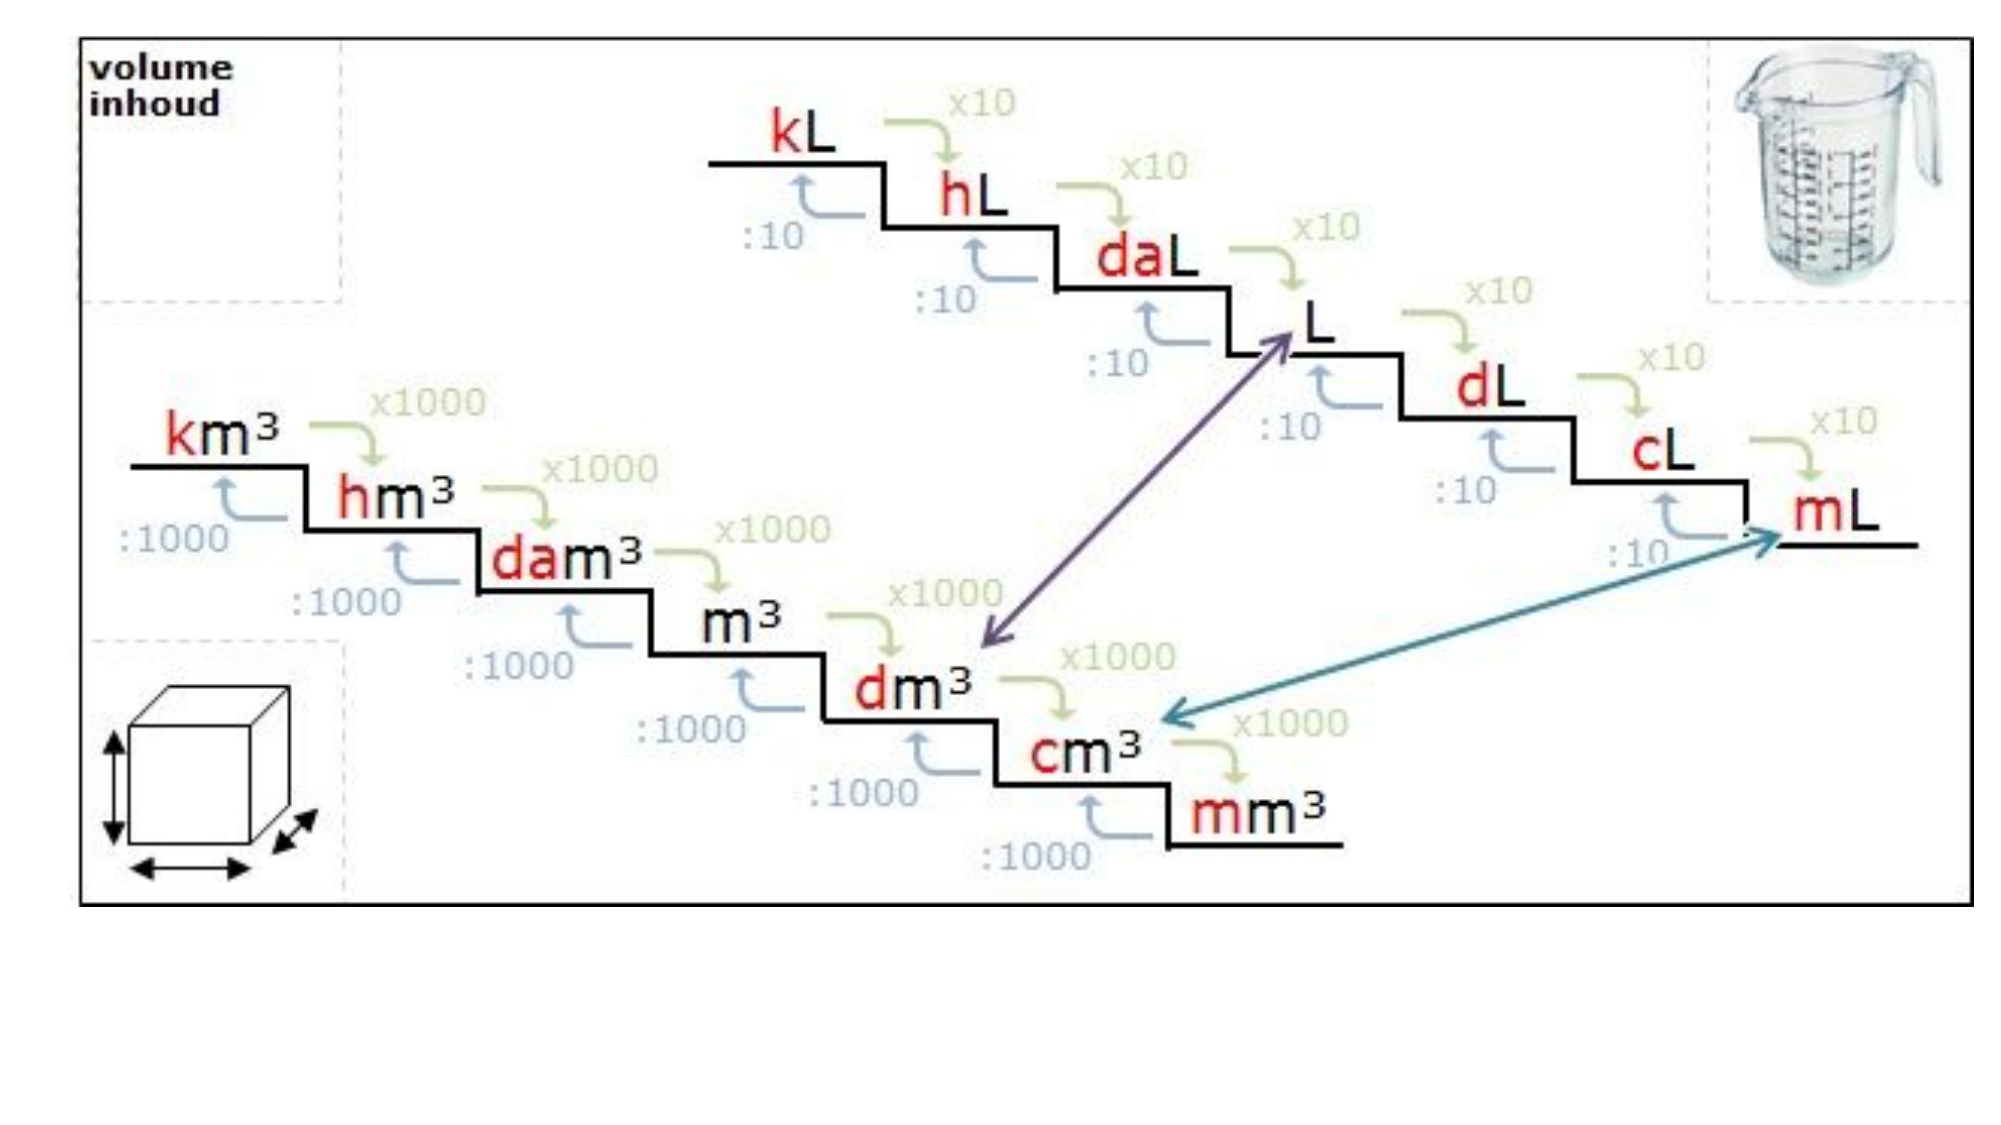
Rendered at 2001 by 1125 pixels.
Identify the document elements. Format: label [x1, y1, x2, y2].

picture [68, 35, 1974, 907]
